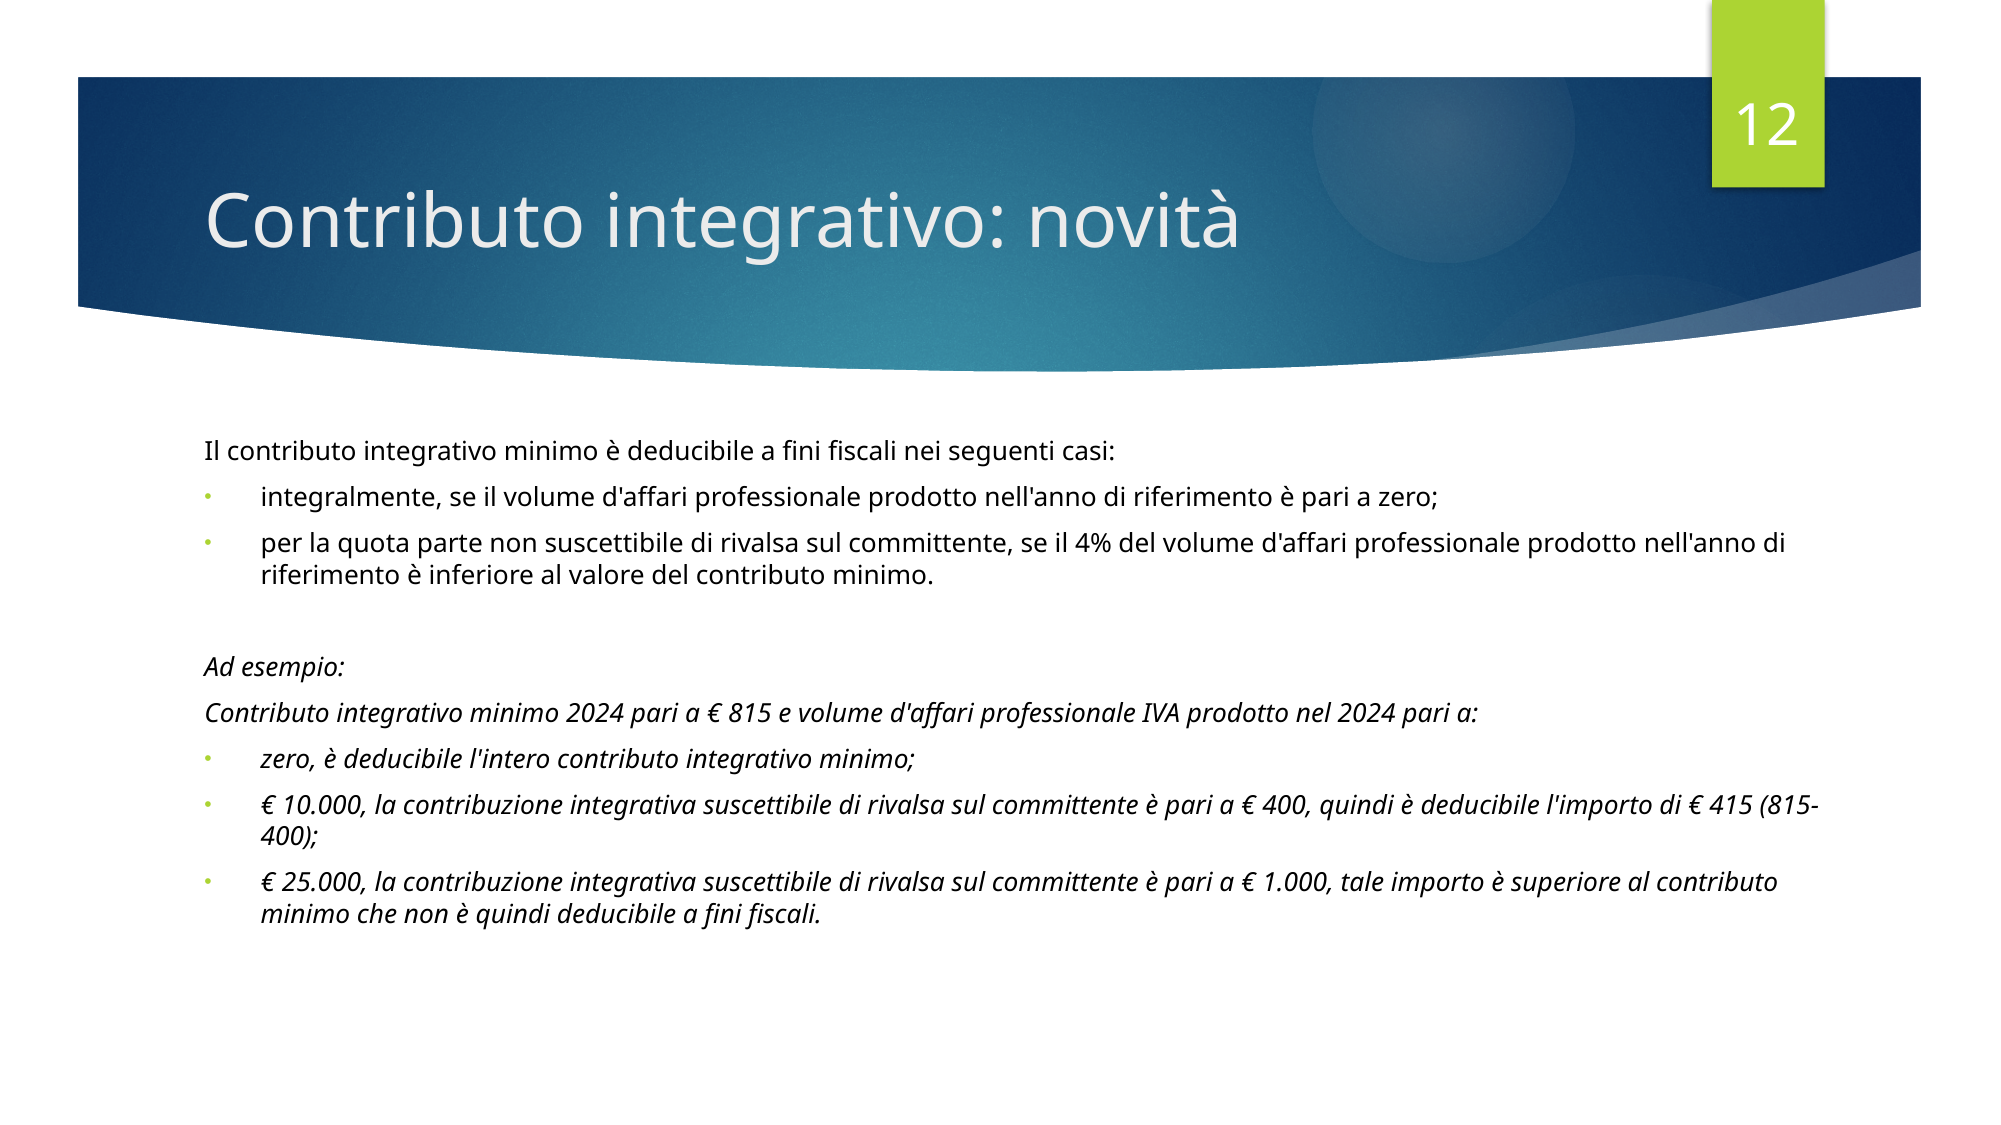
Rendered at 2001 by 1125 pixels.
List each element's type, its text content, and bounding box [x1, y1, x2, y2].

slide_number 12 [1698, 48, 1836, 175]
list Il contributo integrativo minimo è deducibile a fini fiscali nei seguenti casi: integralmente, se il volume d'affari professionale prodotto nell'anno di riferimento è pari a zero; per la quota parte non suscettibile di rivalsa sul committente, se il 4% del volume d'affari professionale prodotto nell'anno di riferimento è inferiore al valore del contributo minimo. Ad esempio: Contributo integrativo minimo 2024 pari a € 815 e volume d'affari professionale IVA prodotto nel 2024 pari a: zero, è deducibile l'intero contributo integrativo minimo; € 10.000, la contribuzione integrativa suscettibile di rivalsa sul committente è pari a € 400, quindi è deducibile l'importo di € 415 (815-400); € 25.000, la contribuzione integrativa suscettibile di rivalsa sul committente è pari a € 1.000, tale importo è superiore al contributo minimo che non è quindi deducibile a fini fiscali. [189, 427, 1836, 1022]
title Contributo integrativo: novità [189, 159, 1627, 276]
